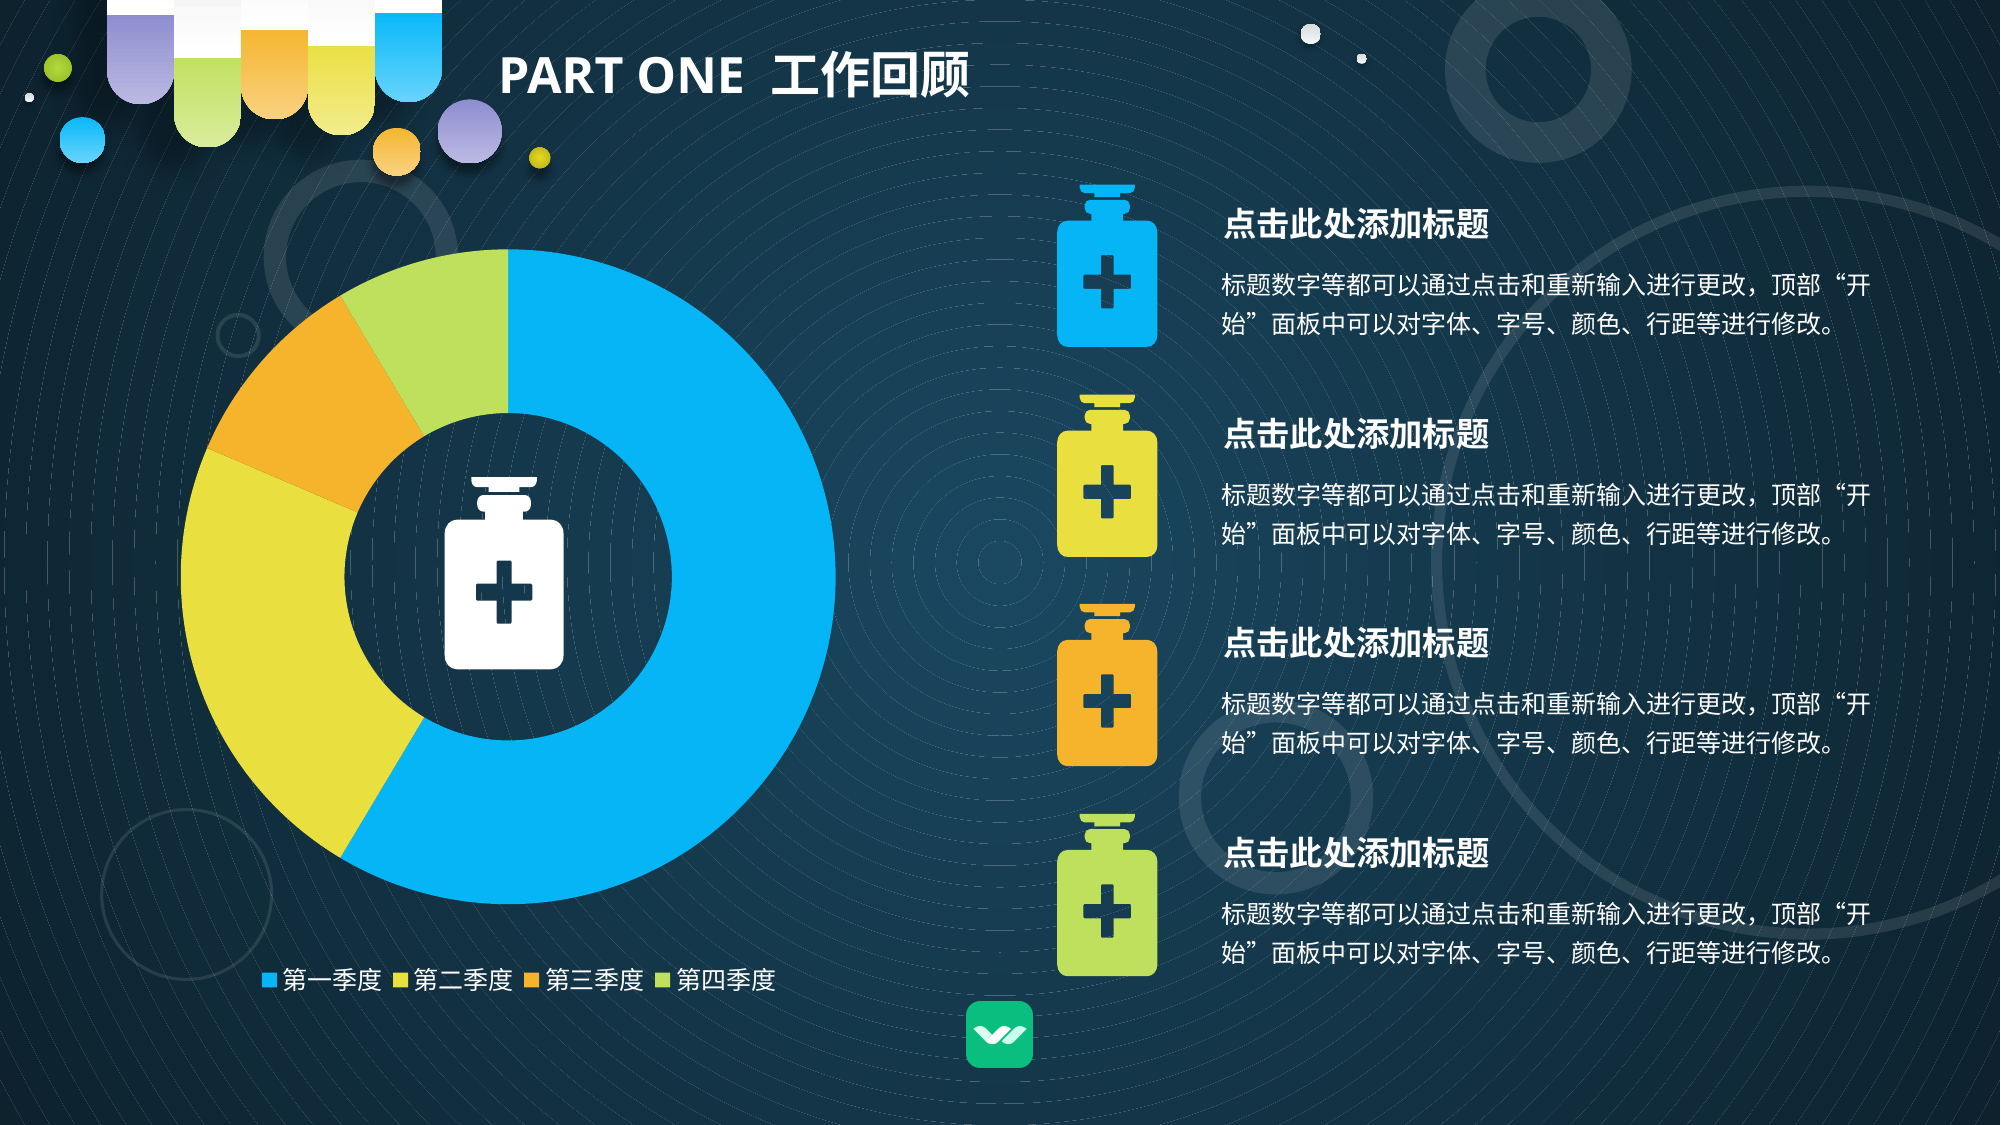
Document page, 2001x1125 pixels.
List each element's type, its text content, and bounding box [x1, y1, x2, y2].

picture [966, 1001, 1033, 1068]
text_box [1057, 813, 1158, 977]
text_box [1057, 184, 1158, 347]
text_box 标题数字等都可以通过点击和重新输入进行更改，顶部“开始”面板中可以对字体、字号、颜色、行距等进行修改。 [1206, 882, 1889, 975]
text_box 标题数字等都可以通过点击和重新输入进行更改，顶部“开始”面板中可以对字体、字号、颜色、行距等进行修改。 [1206, 252, 1889, 346]
text_box 点击此处添加标题 [1208, 183, 1505, 251]
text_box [1057, 394, 1158, 557]
text_box 点击此处添加标题 [1208, 813, 1505, 880]
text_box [444, 477, 564, 670]
text_box 标题数字等都可以通过点击和重新输入进行更改，顶部“开始”面板中可以对字体、字号、颜色、行距等进行修改。 [1206, 672, 1889, 765]
text_box 点击此处添加标题 [1208, 603, 1505, 670]
text_box 标题数字等都可以通过点击和重新输入进行更改，顶部“开始”面板中可以对字体、字号、颜色、行距等进行修改。 [1206, 462, 1889, 556]
list PART ONE 工作回顾 [482, 33, 1358, 122]
chart [56, 216, 952, 1036]
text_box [1057, 603, 1158, 766]
text_box 点击此处添加标题 [1208, 393, 1505, 461]
